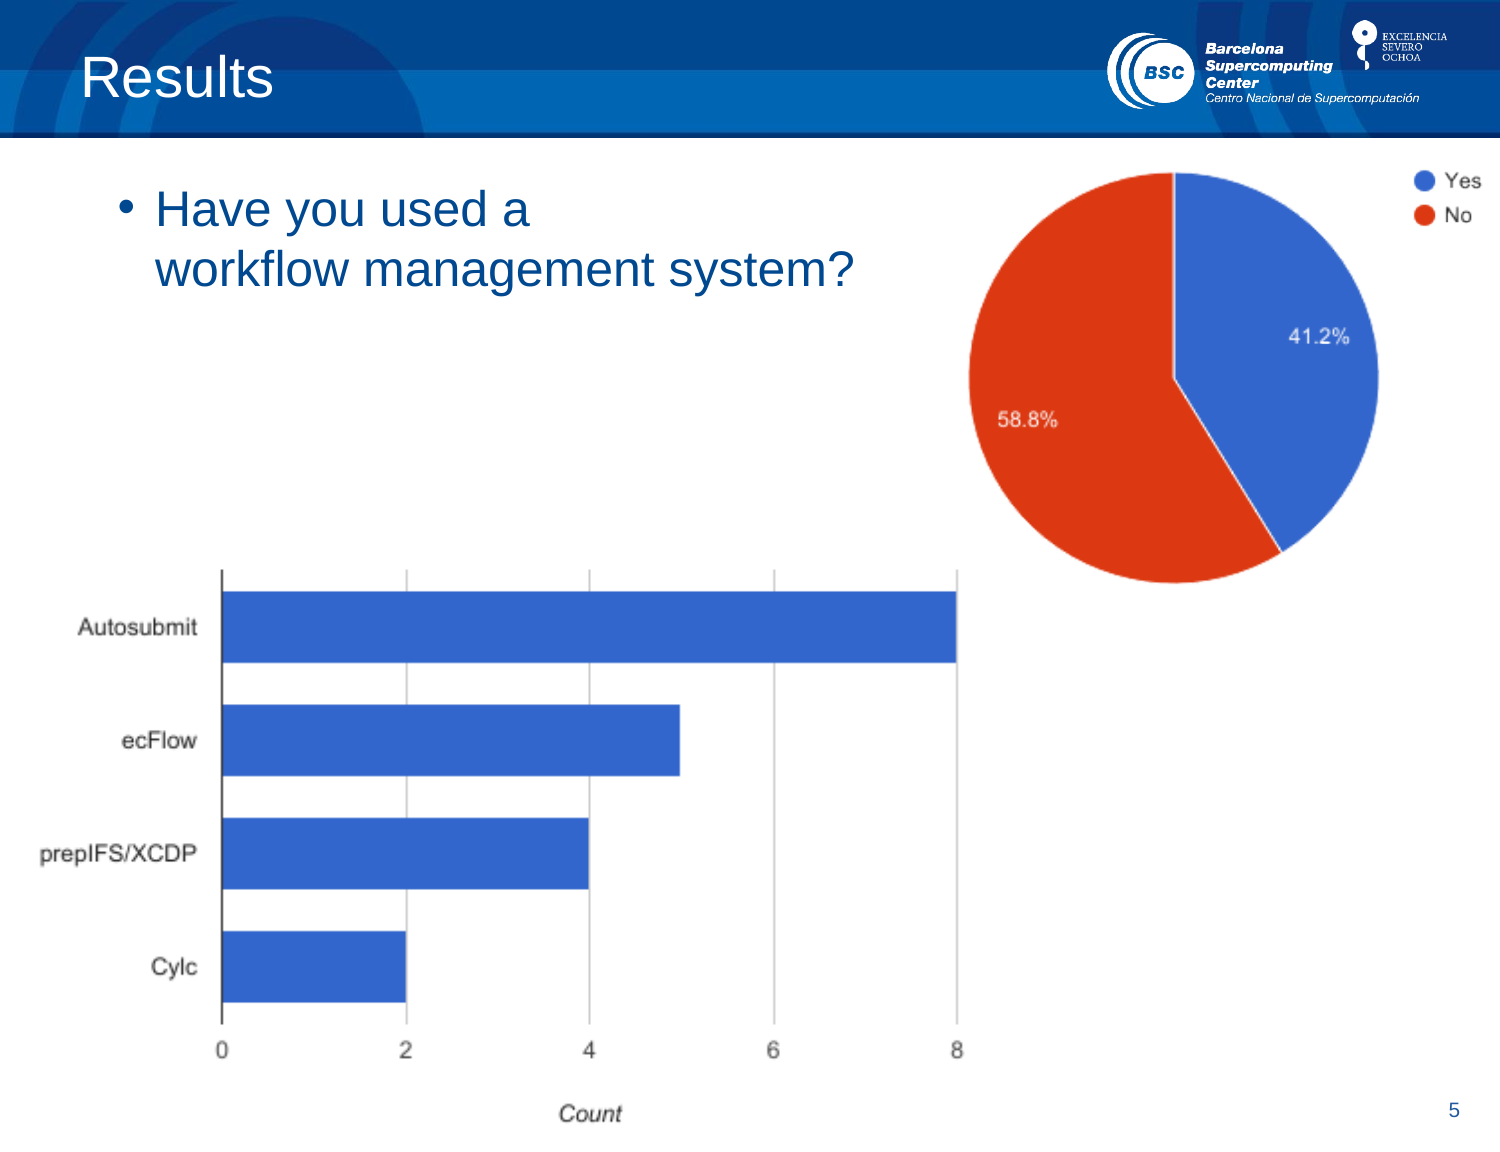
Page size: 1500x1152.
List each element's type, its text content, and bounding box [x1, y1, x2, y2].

title Results [65, 23, 1081, 138]
picture [0, 0, 1500, 1152]
list Have you used a workflow management system? [64, 161, 753, 289]
